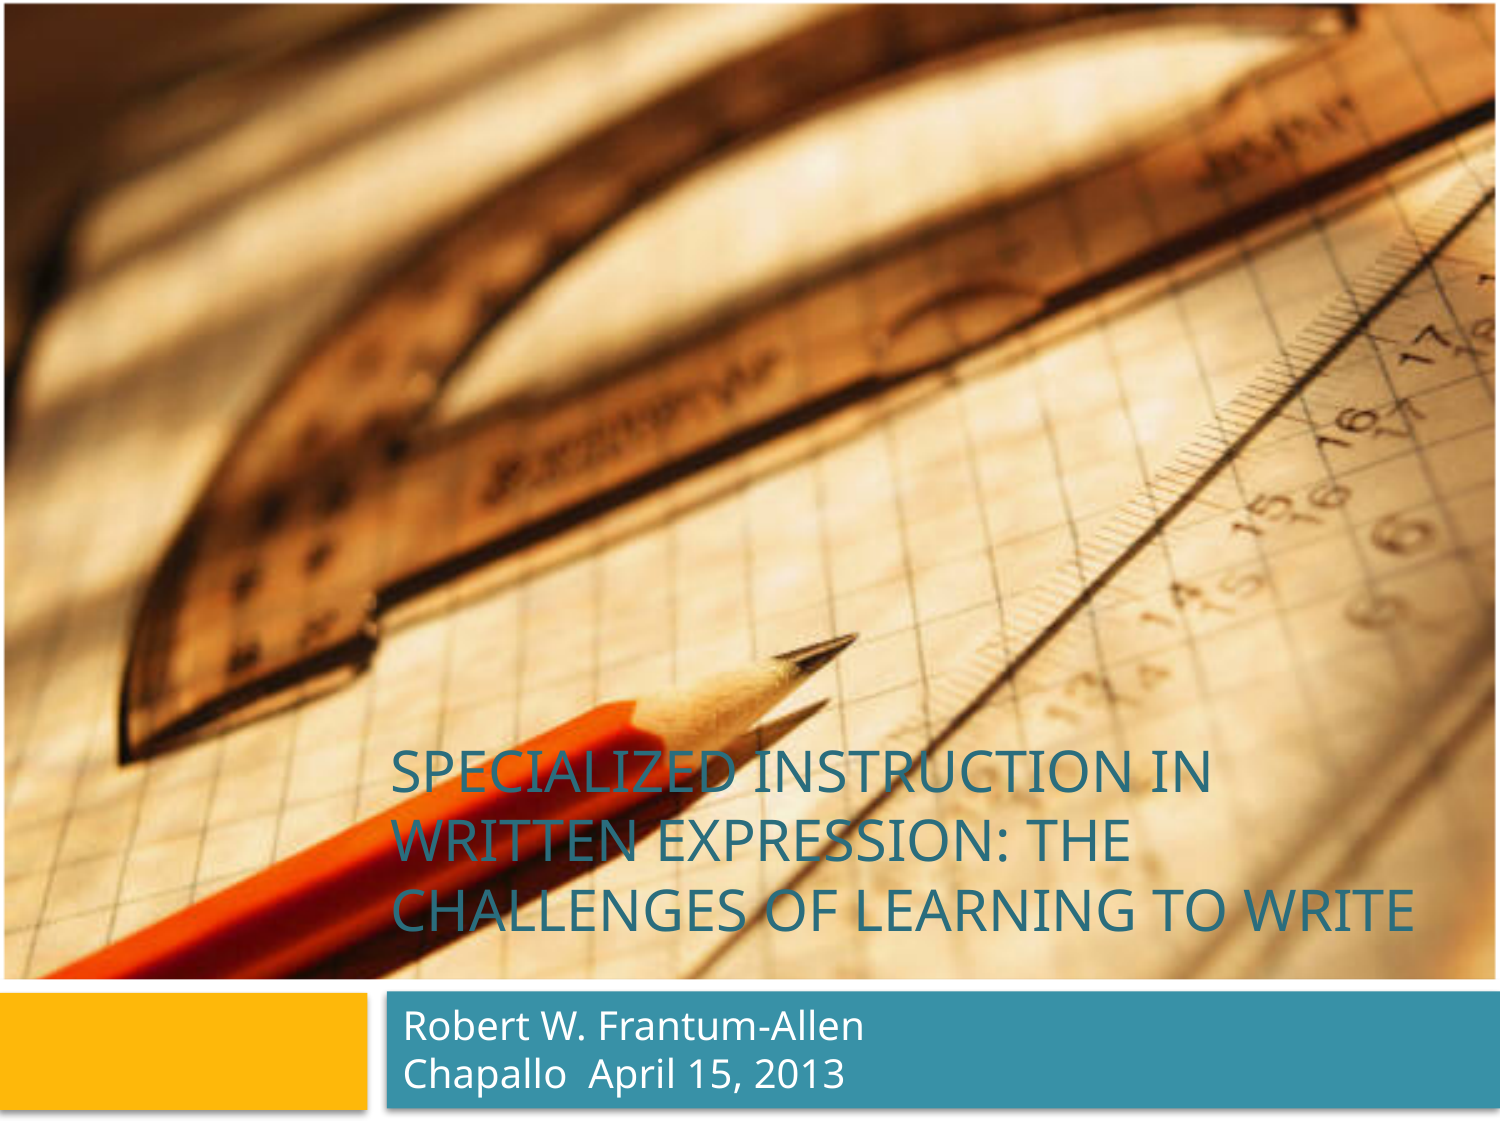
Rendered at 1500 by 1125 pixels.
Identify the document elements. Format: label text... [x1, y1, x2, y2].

subtitle Robert W. Frantum-Allen Chapallo April 15, 2013 [387, 992, 1488, 1106]
title Specialized instruction in Written Expression: The challenges of Learning to Write [374, 712, 1438, 951]
picture [0, 0, 1500, 979]
